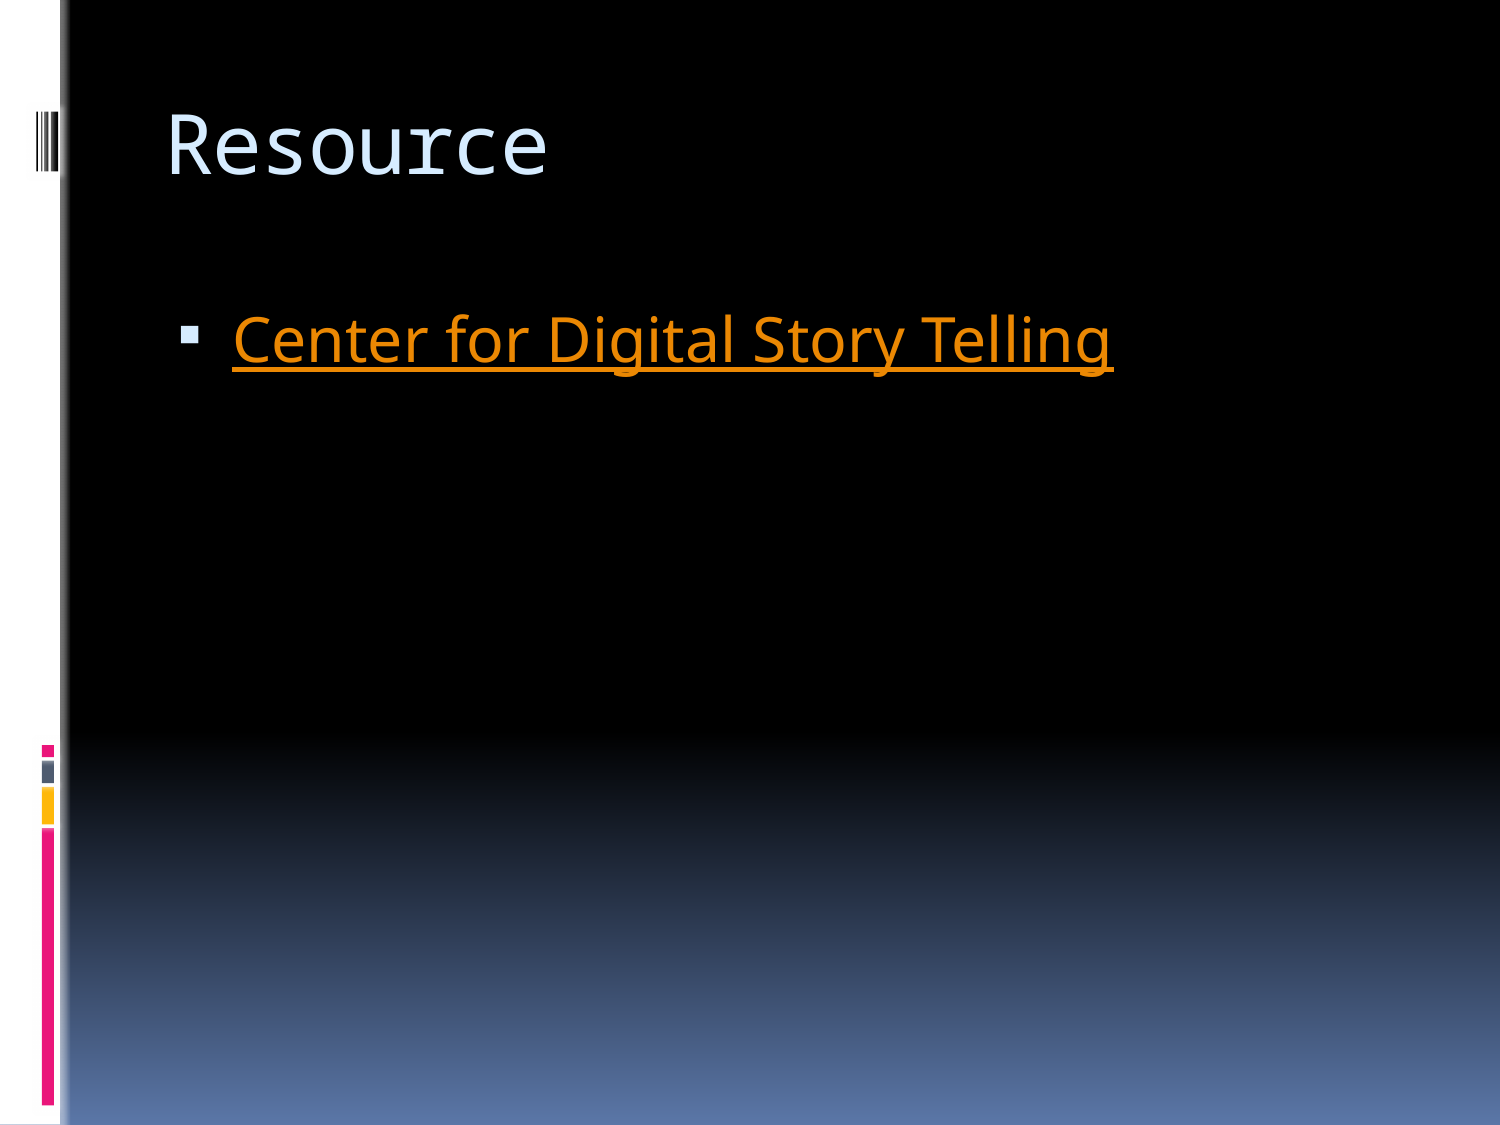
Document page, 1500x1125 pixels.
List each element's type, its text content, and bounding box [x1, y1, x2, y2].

title Resource [150, 83, 1425, 234]
list Center for Digital Story Telling [150, 292, 1425, 1043]
